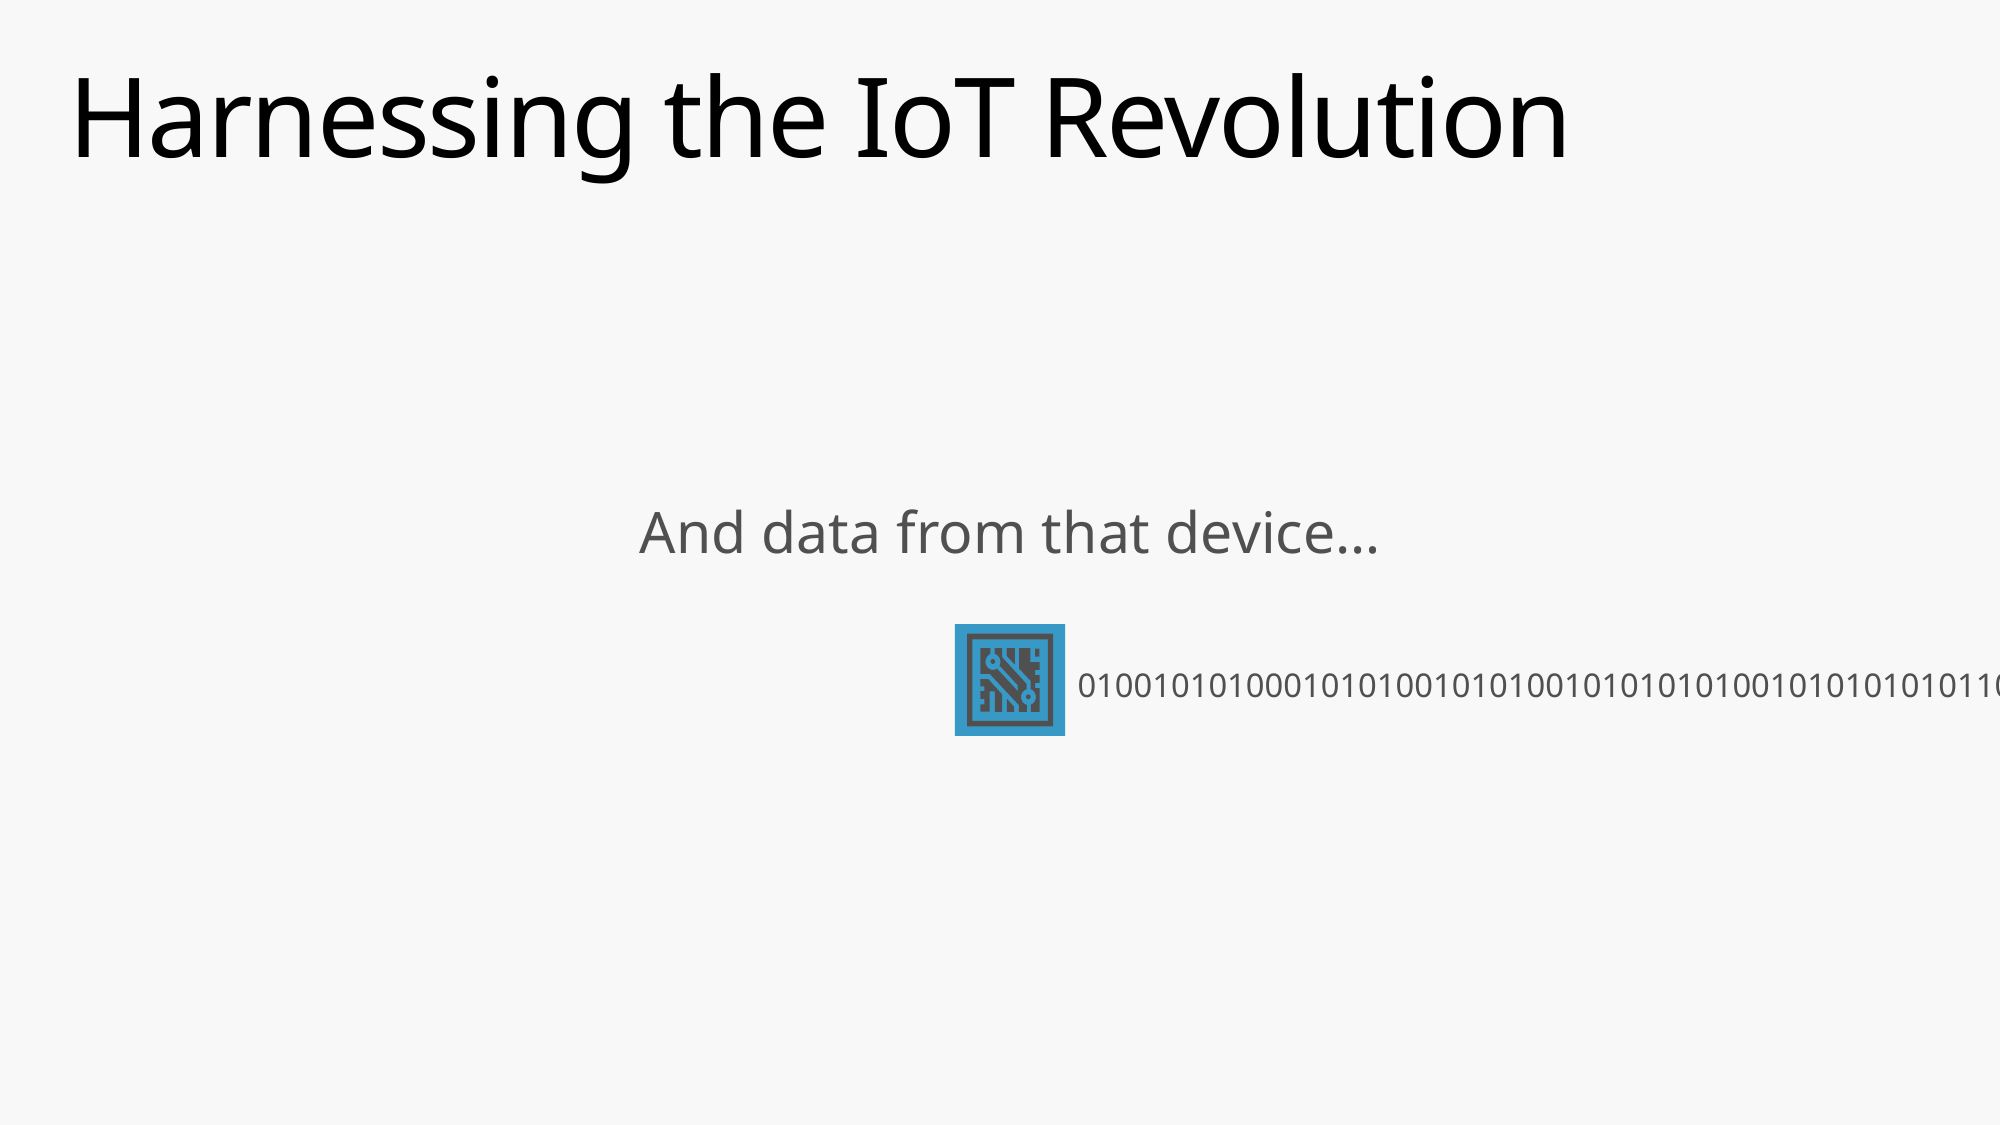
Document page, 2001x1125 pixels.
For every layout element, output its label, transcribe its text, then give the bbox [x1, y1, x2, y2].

text_box And data from that device… [0, 488, 2000, 573]
text_box [967, 633, 1054, 727]
text_box [954, 624, 1066, 736]
title Harnessing the IoT Revolution [44, 47, 1957, 196]
text_box 0100101010001010100101010010101010100101010101011010101010…. [1066, 657, 2000, 712]
